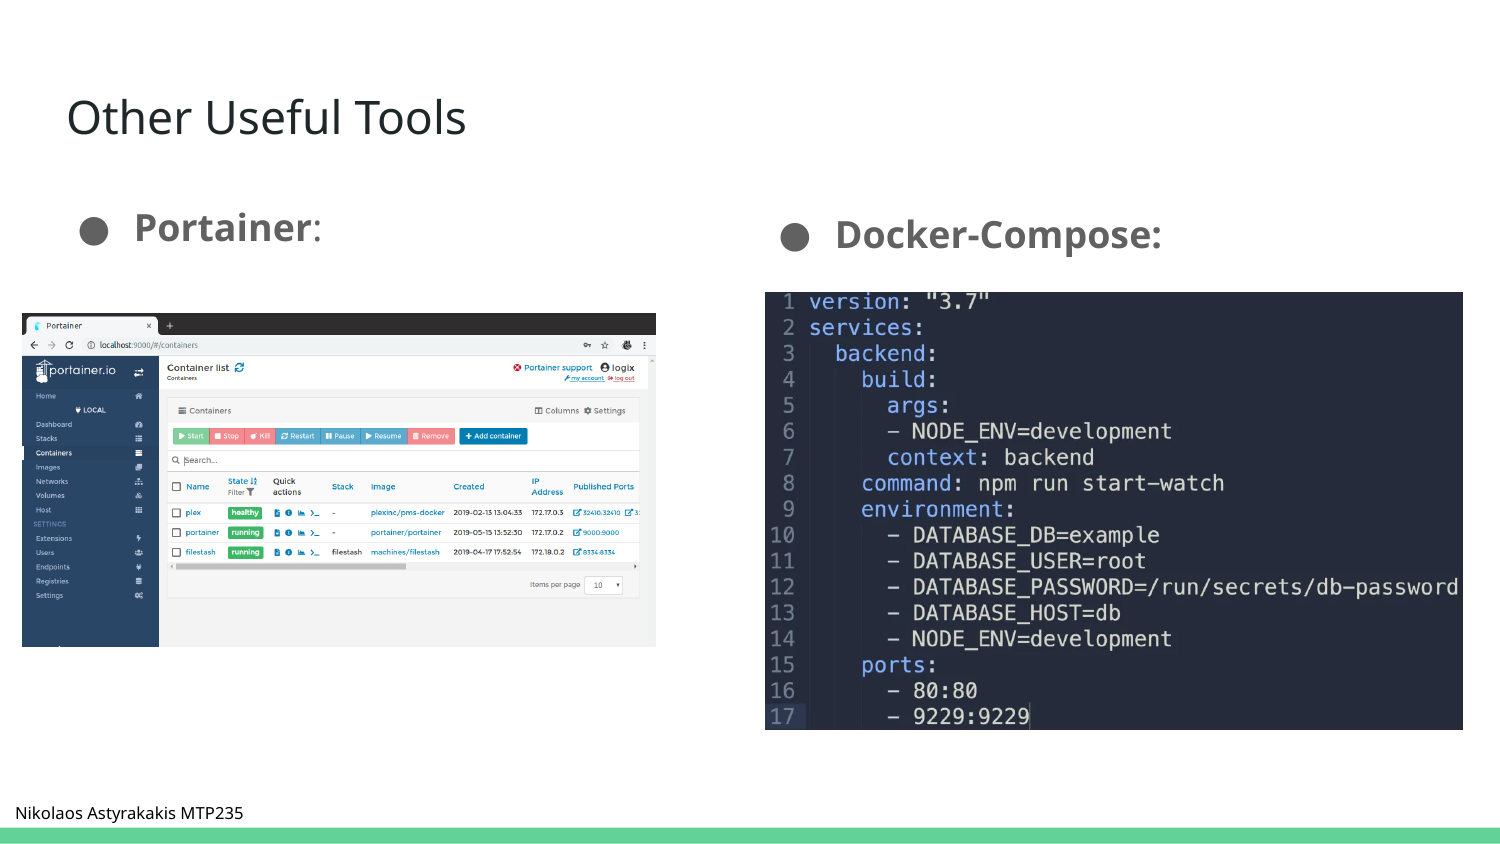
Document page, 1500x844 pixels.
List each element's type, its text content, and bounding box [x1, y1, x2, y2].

picture [21, 313, 656, 647]
picture [765, 292, 1464, 731]
list Portainer: [43, 189, 781, 789]
text_box Docker-Compose: [744, 188, 1471, 761]
text_box Nikolaos Astyrakakis MTP235 [0, 793, 1247, 834]
title Other Useful Tools [51, 72, 1449, 167]
